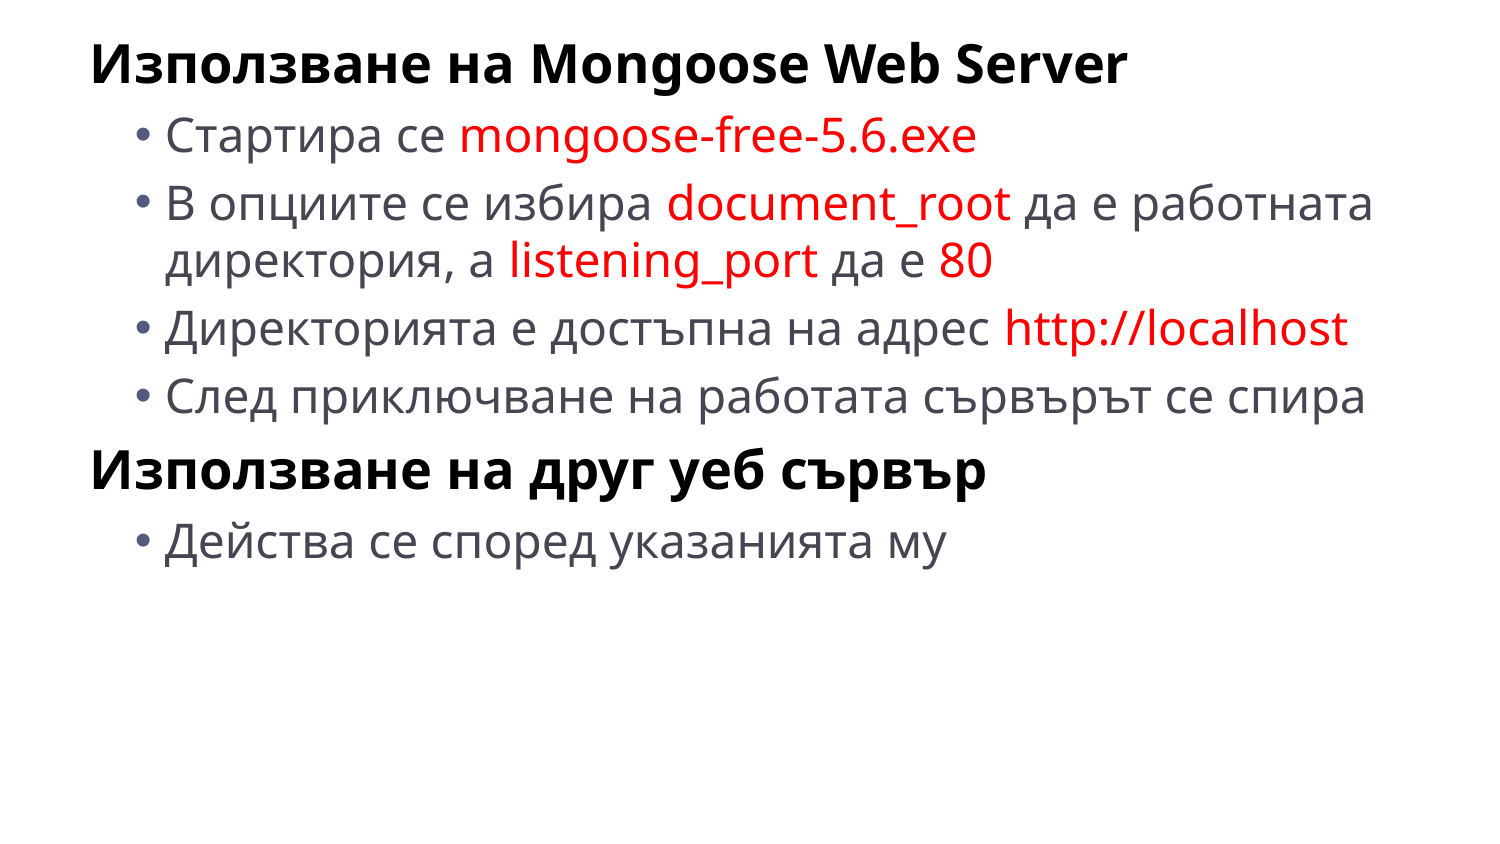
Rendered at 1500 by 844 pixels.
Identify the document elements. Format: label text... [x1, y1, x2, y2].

list Използване на Mongoose Web Server Стартира се mongoose-free-5.6.exe В опциите се избира document_root да е работната директория, а listening_port да е 80 Директорията е достъпна на адрес http://localhost След приключване на работата сървърът се спира Използване на друг уеб сървър Действа се според указанията му [75, 21, 1475, 835]
